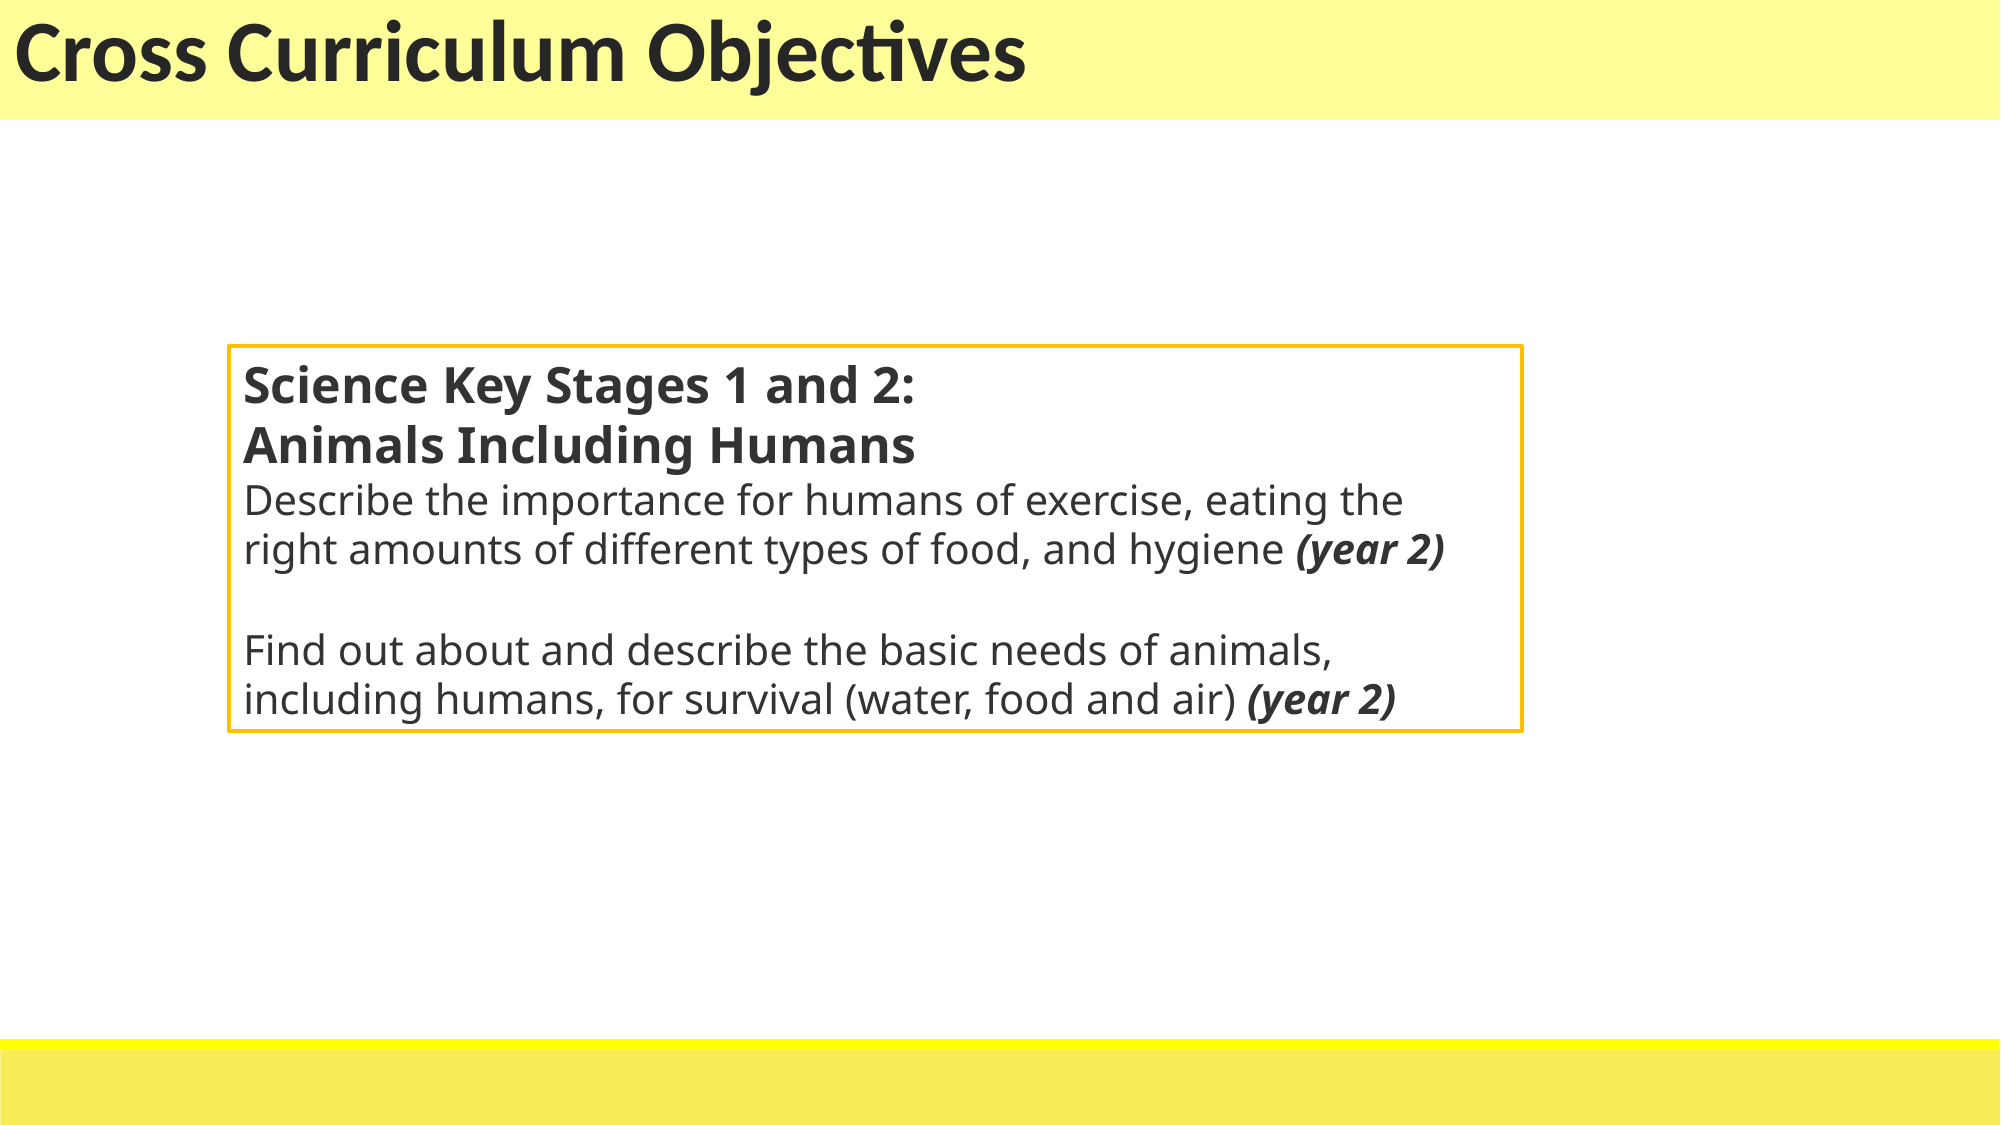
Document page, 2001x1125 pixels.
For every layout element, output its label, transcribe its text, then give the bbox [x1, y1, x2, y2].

text_box Science Key Stages 1 and 2: Animals Including Humans Describe the importance for humans of exercise, eating the right amounts of different types of food, and hygiene (year 2) Find out about and describe the basic needs of animals, including humans, for survival (water, food and air) (year 2) [228, 345, 1522, 731]
table_header Cross Curriculum Objectives [0, 0, 2000, 120]
